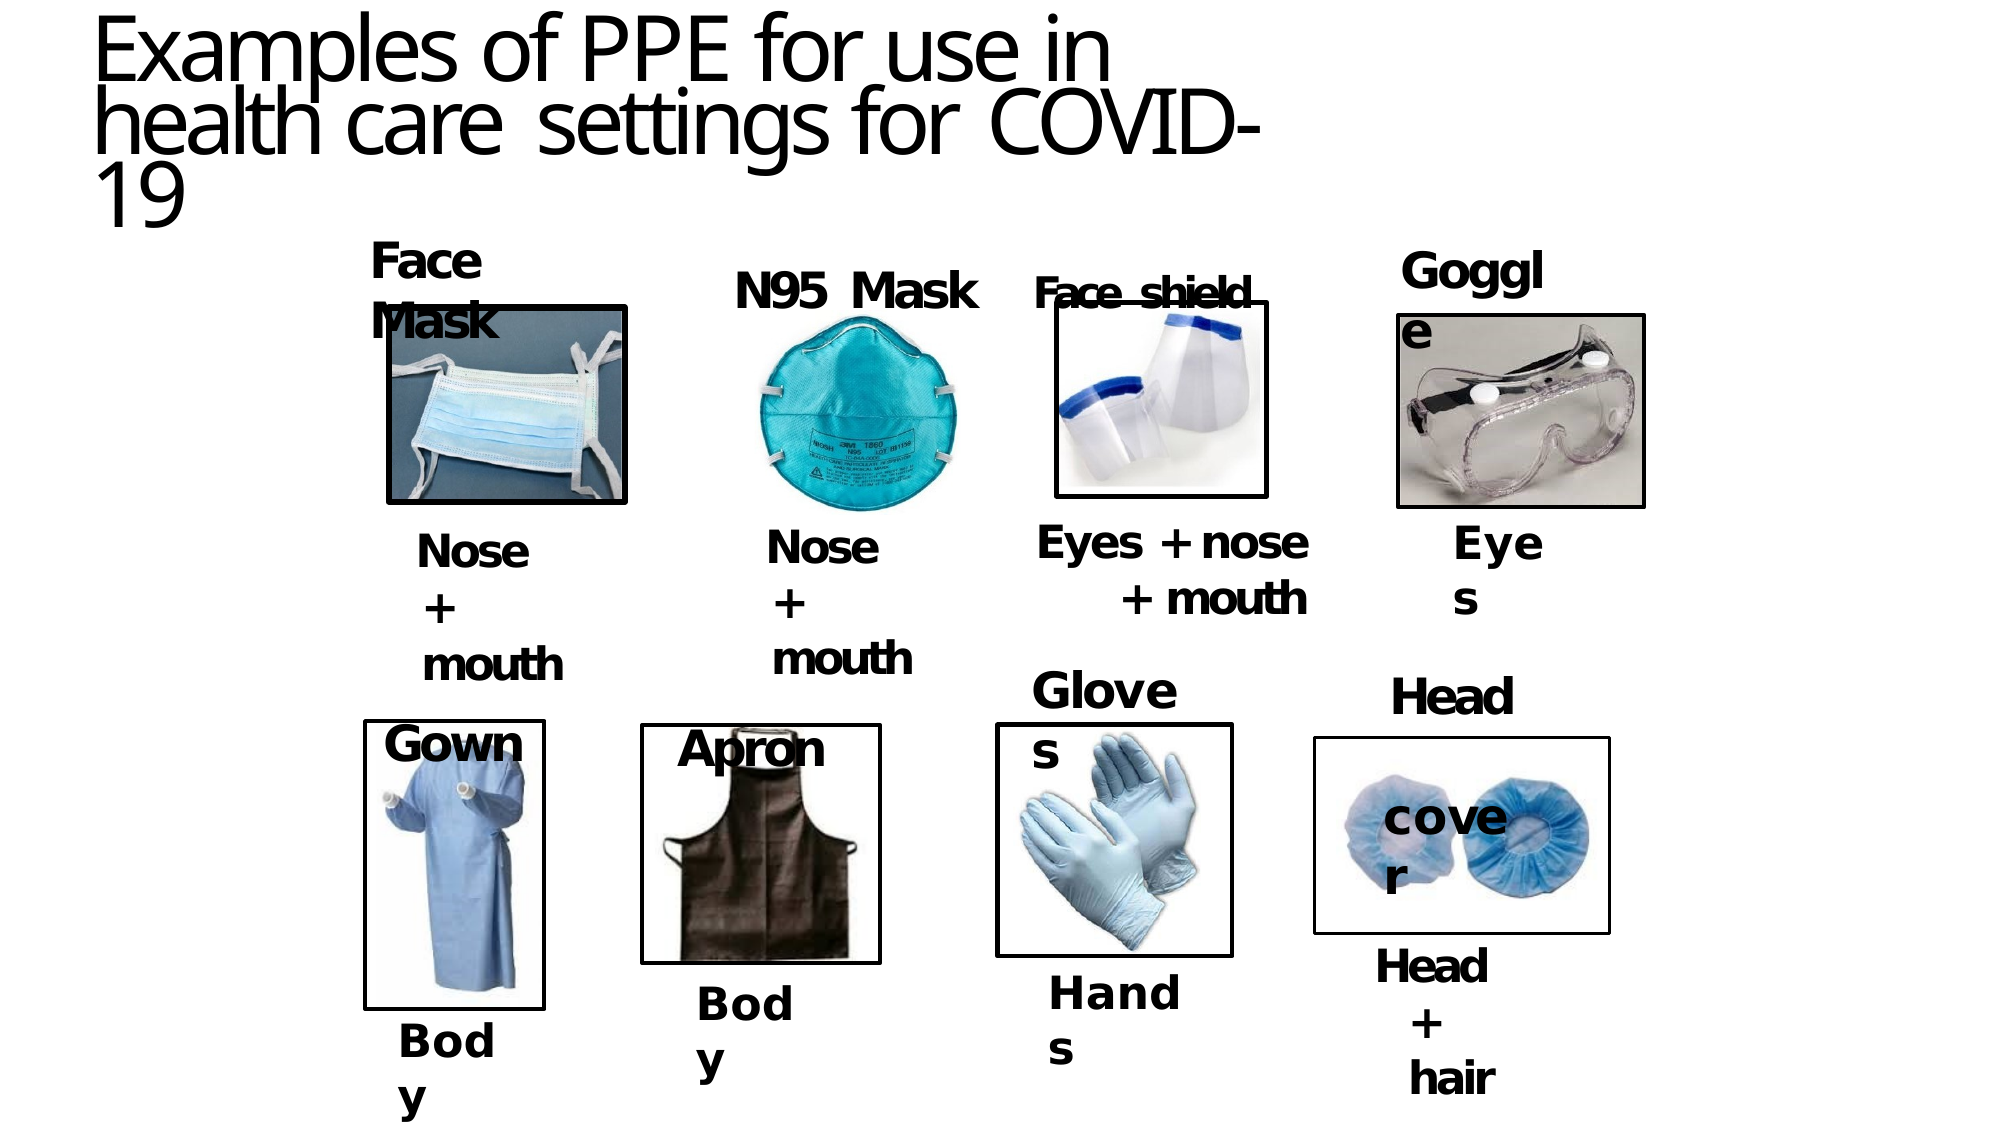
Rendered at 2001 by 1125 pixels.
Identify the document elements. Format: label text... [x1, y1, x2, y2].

text_box Eyes [1450, 511, 1562, 624]
text_box Eyes + nose + mouth [1033, 511, 1344, 624]
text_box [363, 718, 547, 1012]
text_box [995, 722, 1235, 959]
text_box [1054, 299, 1270, 499]
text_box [640, 722, 883, 966]
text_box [1396, 312, 1647, 510]
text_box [385, 304, 628, 505]
text_box Gloves [1029, 656, 1201, 722]
text_box Head + hair [1372, 936, 1528, 1104]
text_box [754, 310, 961, 515]
text_box Body [693, 972, 813, 1085]
text_box Head cover [1381, 662, 1520, 736]
text_box Hands [1045, 961, 1191, 1074]
text_box Nose + mouth Apron [677, 516, 920, 777]
text_box Nose + mouth Gown [383, 520, 570, 771]
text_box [1312, 736, 1611, 936]
text_box Face Mask [367, 226, 625, 349]
text_box N95 Mask Face shield [731, 231, 1305, 324]
title Examples of PPE for use in health care settings for COVID-19 [88, 16, 1326, 246]
text_box Goggle [1398, 236, 1575, 312]
text_box Body [395, 1012, 515, 1123]
